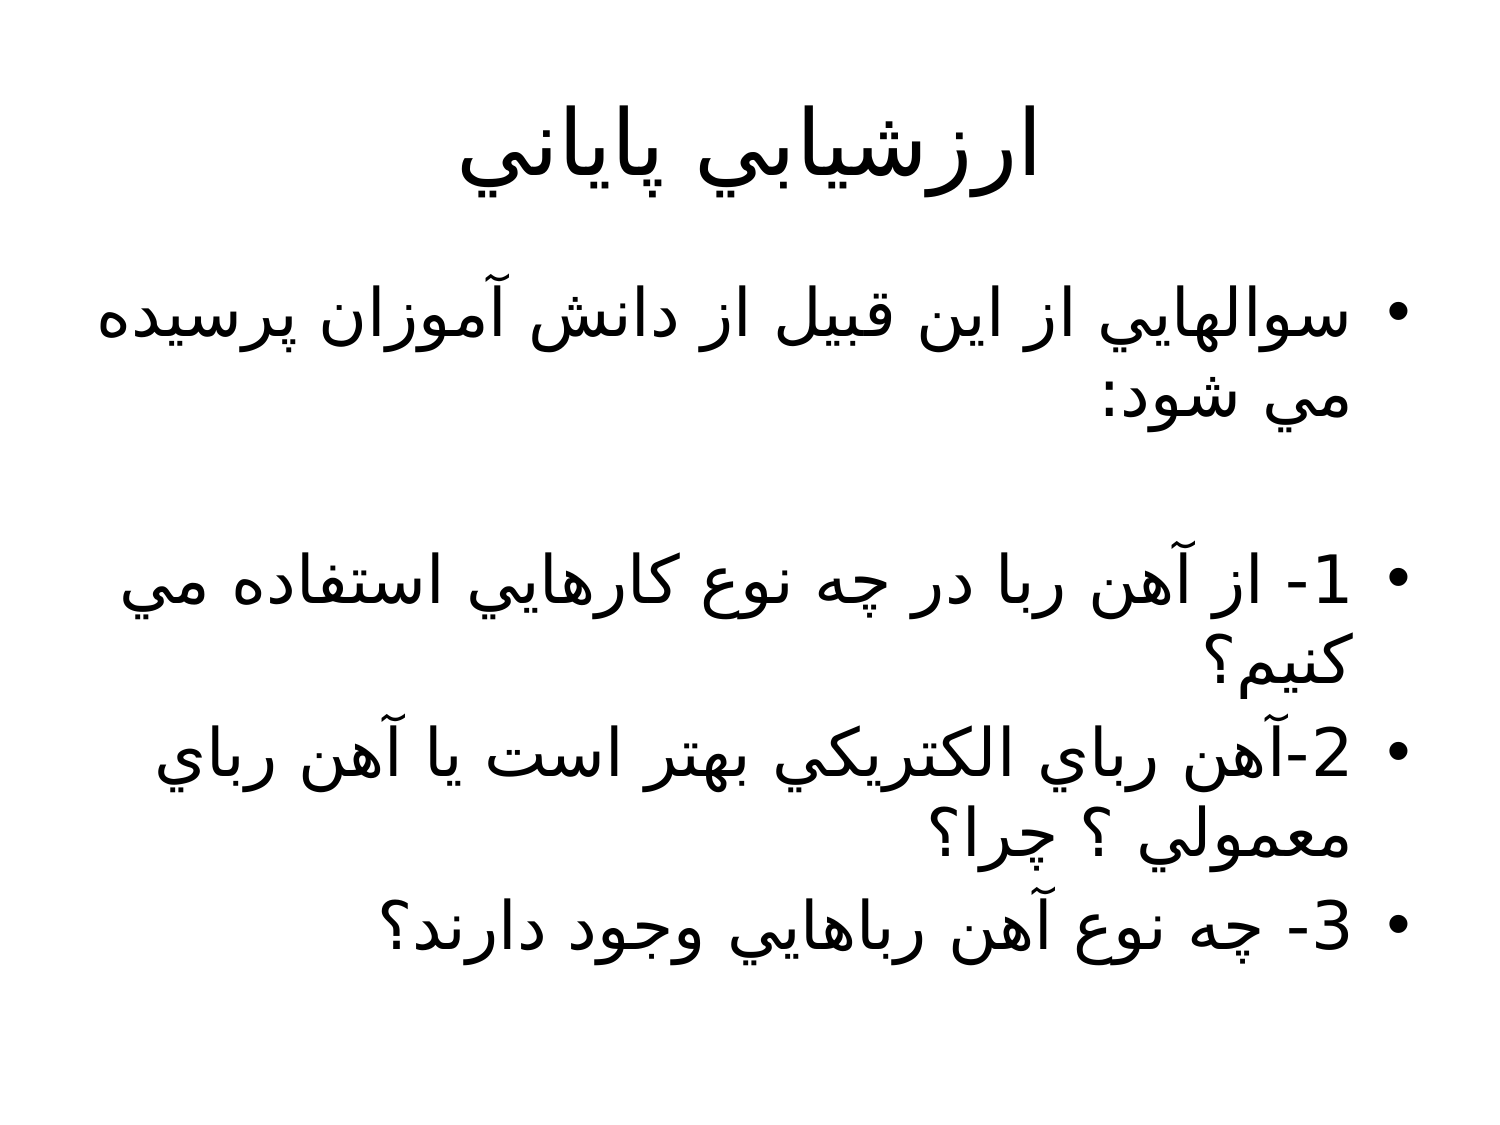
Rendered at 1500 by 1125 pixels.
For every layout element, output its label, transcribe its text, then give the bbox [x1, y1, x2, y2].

list سوالهايي از اين قبيل از دانش آموزان پرسيده مي شود: 1- از آهن ربا در چه نوع كارهايي استفاده مي كنيم؟ 2-آهن رباي الكتريكي بهتر است يا آهن رباي معمولي ؟ چرا؟ 3- چه نوع آهن رباهايي وجود دارند؟ [75, 262, 1425, 1005]
title ارزشيابي پاياني [75, 45, 1425, 233]
